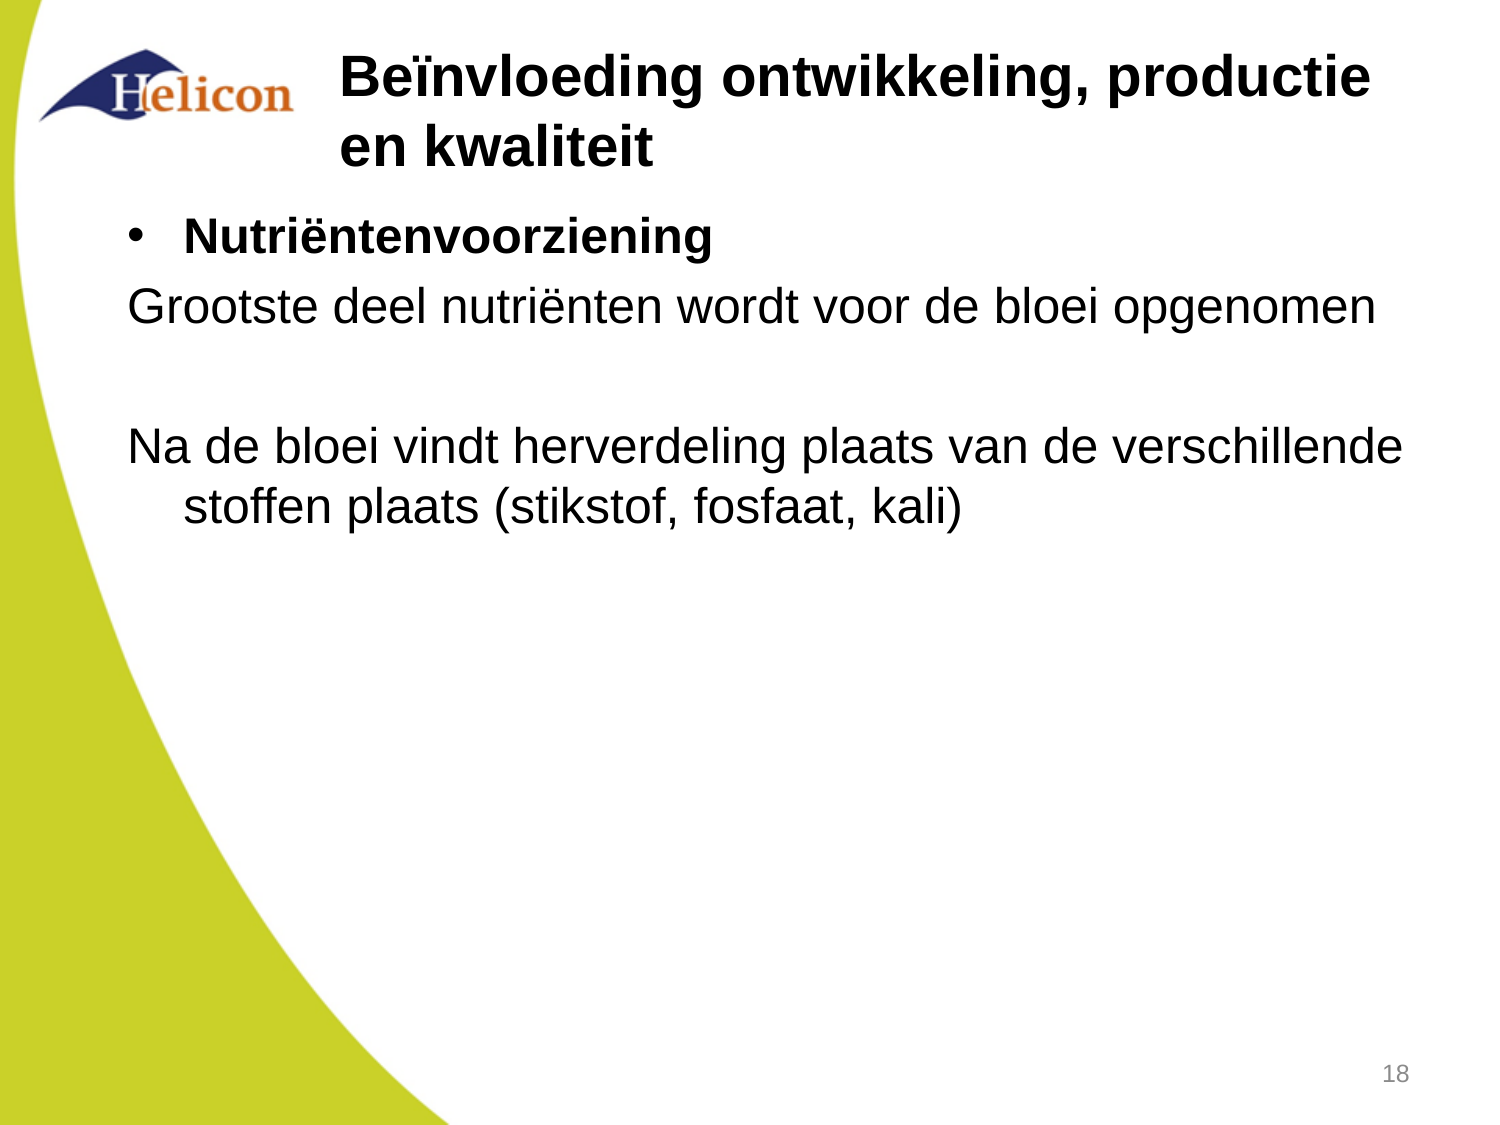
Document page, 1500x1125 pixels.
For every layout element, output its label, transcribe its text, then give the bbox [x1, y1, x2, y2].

list Nutriëntenvoorziening Grootste deel nutriënten wordt voor de bloei opgenomen Na de bloei vindt herverdeling plaats van de verschillende stoffen plaats (stikstof, fosfaat, kali) [112, 196, 1425, 1005]
title Beïnvloeding ontwikkeling, productie en kwaliteit [324, 54, 1415, 161]
picture [0, 0, 1500, 1125]
slide_number 18 [1074, 1042, 1425, 1103]
